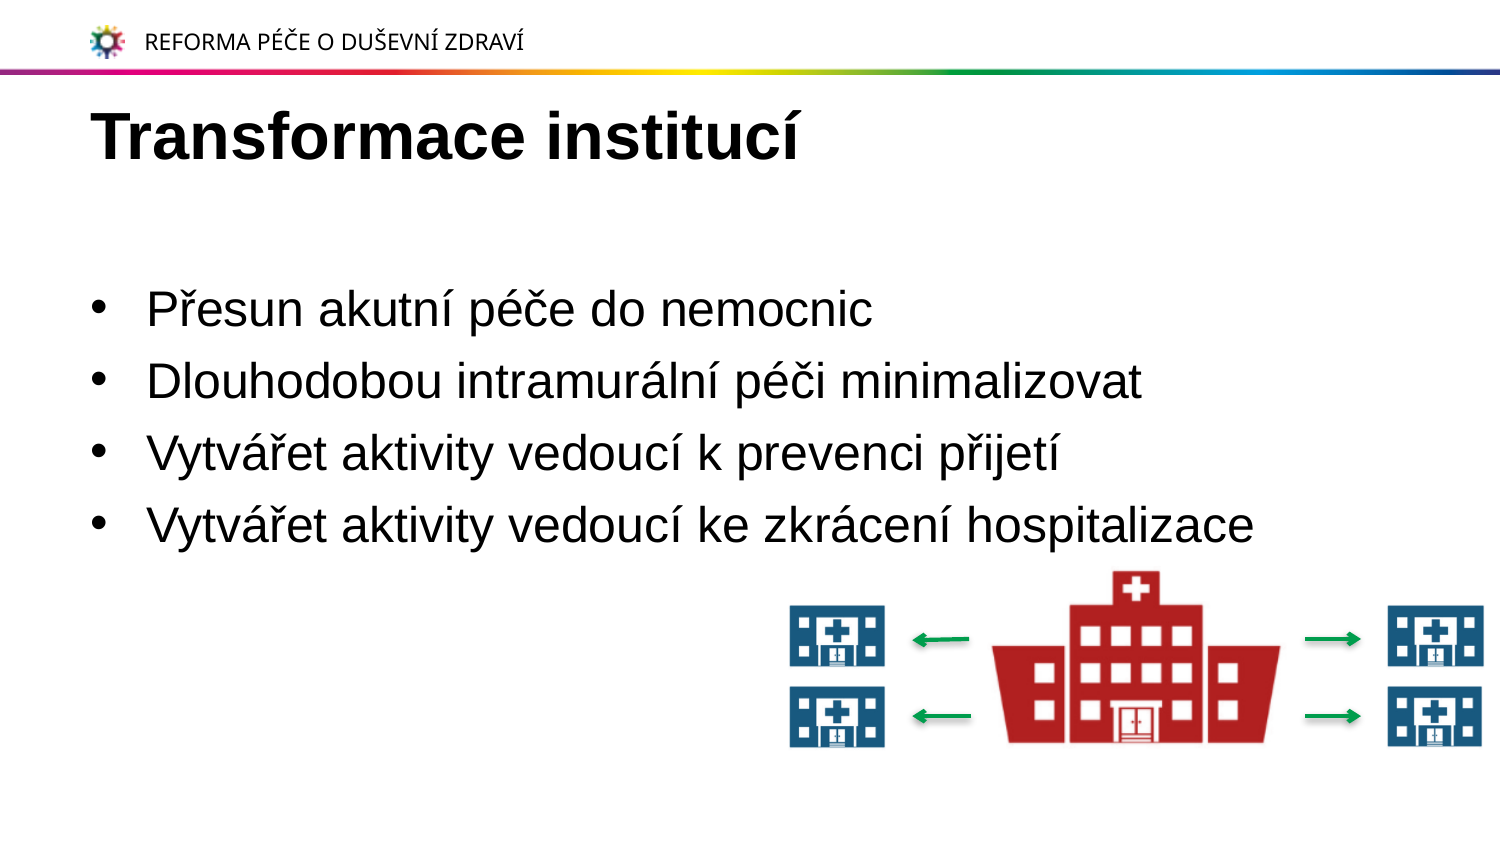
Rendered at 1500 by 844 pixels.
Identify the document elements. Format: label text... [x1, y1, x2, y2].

list Přesun akutní péče do nemocnic Dlouhodobou intramurální péči minimalizovat Vytvářet aktivity vedoucí k prevenci přijetí Vytvářet aktivity vedoucí ke zkrácení hospitalizace [75, 196, 1425, 754]
picture [0, 67, 1500, 75]
title Transformace institucí [75, 82, 1128, 184]
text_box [786, 565, 1487, 751]
picture [90, 25, 125, 59]
